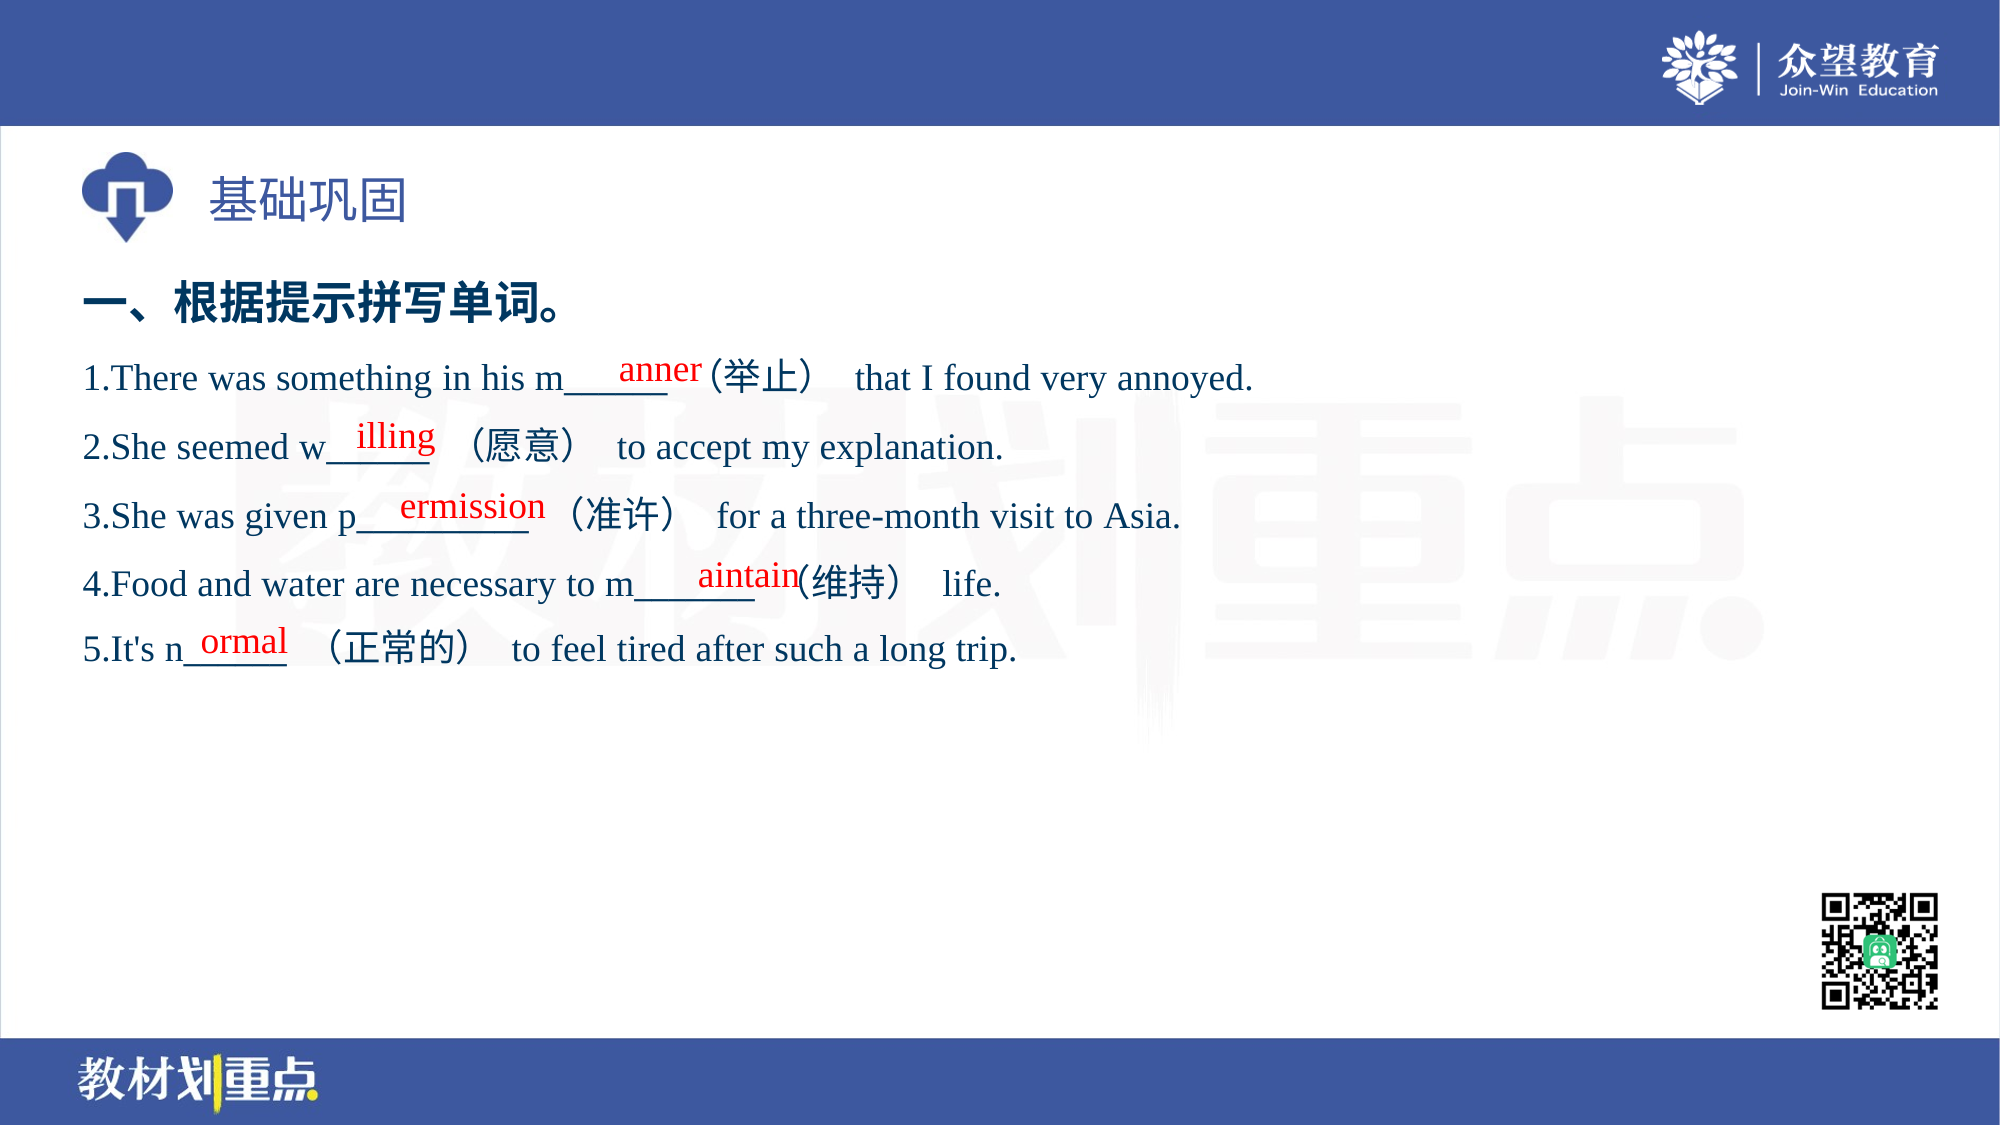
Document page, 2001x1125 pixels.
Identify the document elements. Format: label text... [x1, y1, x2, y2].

text_box ormal [187, 595, 302, 655]
text_box illing [342, 391, 450, 450]
text_box 一、根据提示拼写单词。 [82, 247, 1817, 329]
text_box aintain [684, 530, 814, 589]
picture [0, 0, 2000, 1125]
text_box ermission [386, 461, 560, 520]
text_box anner [605, 324, 716, 383]
text_box 1.There was something in his m______ （举止） that I found very annoyed. 2.She seemed w______ （愿意） to accept my explanation. 3.She was given p__________ （准许） for a three-month visit to Asia. 4.Food and water are necessary to m_______ （维持） life. 5.It's n______ （正常的） to feel tired after such a long trip. [82, 329, 1817, 663]
